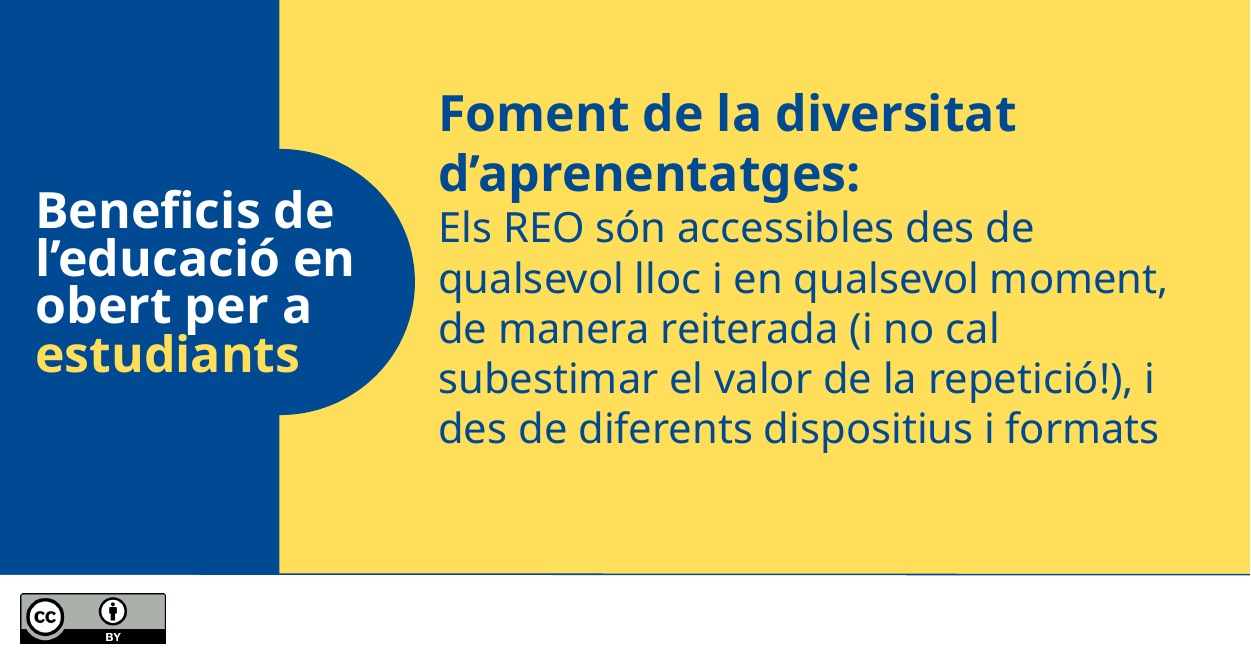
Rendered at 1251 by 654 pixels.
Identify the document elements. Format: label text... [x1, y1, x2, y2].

text_box [0, 582, 1250, 654]
text_box [201, 148, 359, 174]
text_box Foment de la diversitat d’aprenentatges: Els REO són accessibles des de qualsevol lloc i en qualsevol moment, de manera reiterada (i no cal subestimar el valor de la repetició!), i des de diferents dispositius i formats [423, 66, 1190, 467]
picture [20, 592, 166, 645]
text_box [0, 0, 280, 573]
text_box [403, 227, 415, 337]
text_box [212, 397, 348, 416]
text_box Beneficis de l’educació en obert per a estudiants [20, 174, 403, 397]
